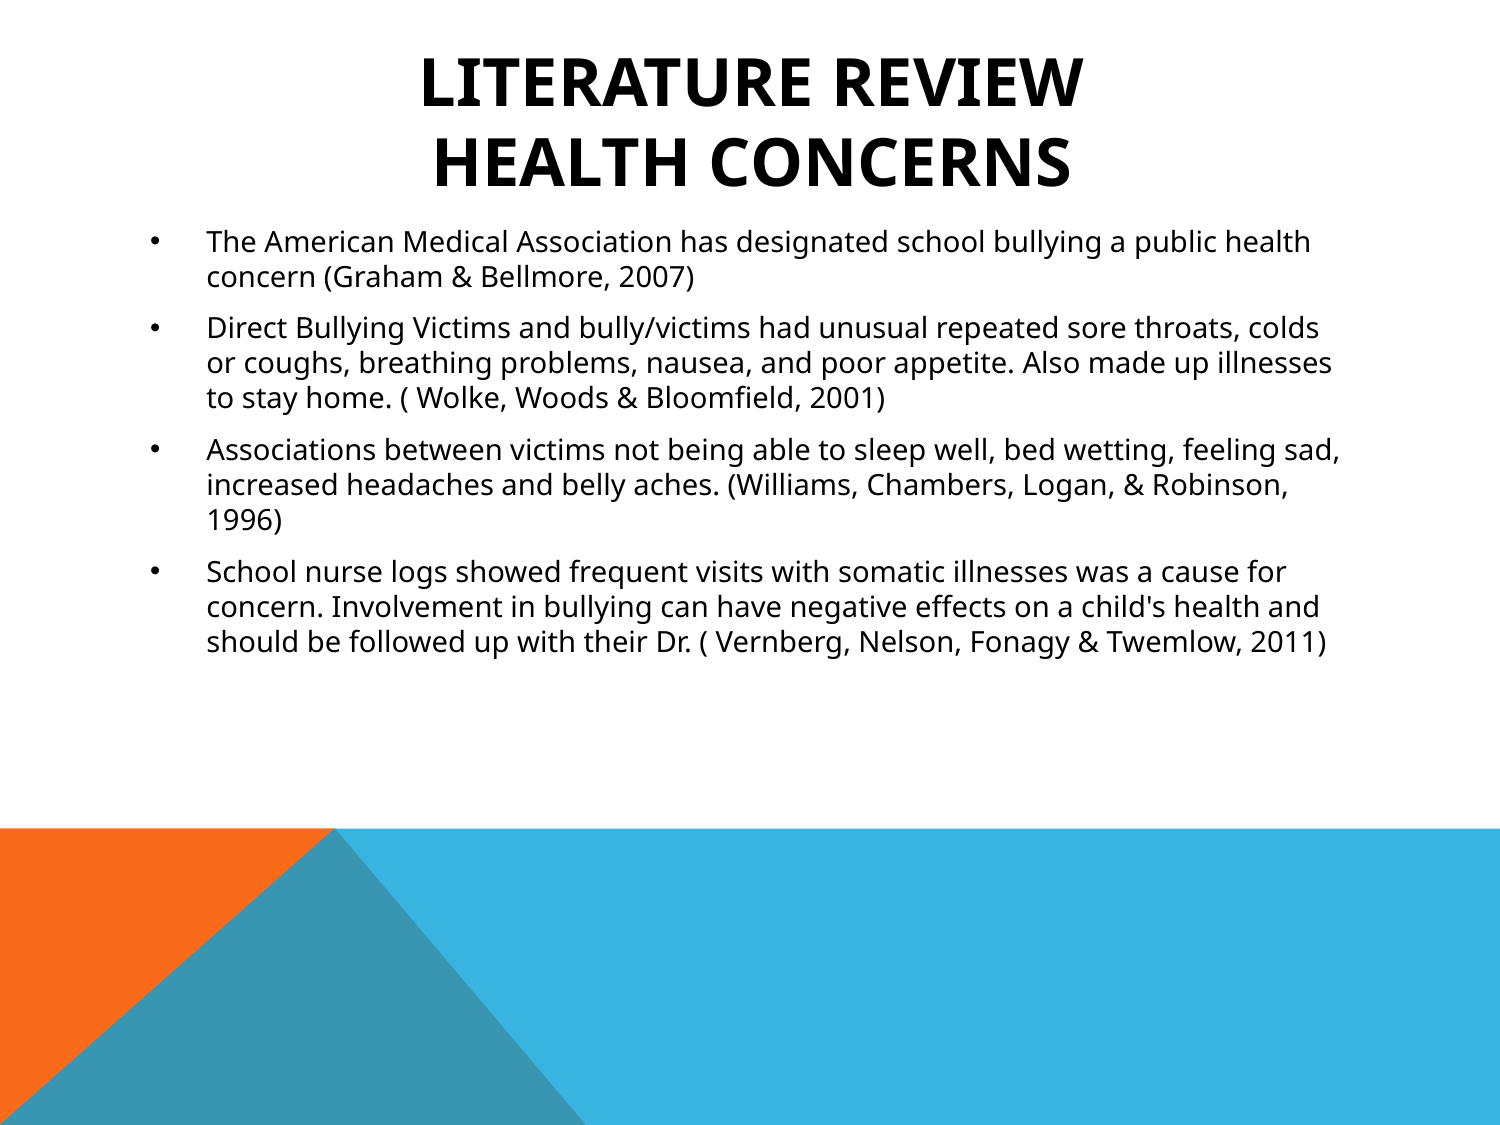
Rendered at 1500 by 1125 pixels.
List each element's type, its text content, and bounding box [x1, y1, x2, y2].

list The American Medical Association has designated school bullying a public health concern (Graham & Bellmore, 2007) Direct Bullying Victims and bully/victims had unusual repeated sore throats, colds or coughs, breathing problems, nausea, and poor appetite. Also made up illnesses to stay home. ( Wolke, Woods & Bloomfield, 2001) Associations between victims not being able to sleep well, bed wetting, feeling sad, increased headaches and belly aches. (Williams, Chambers, Logan, & Robinson, 1996) School nurse logs showed frequent visits with somatic illnesses was a cause for concern. Involvement in bullying can have negative effects on a child's health and should be followed up with their Dr. ( Vernberg, Nelson, Fonagy & Twemlow, 2011) [135, 164, 1369, 835]
title Literature review Health Concerns [135, 60, 1369, 164]
